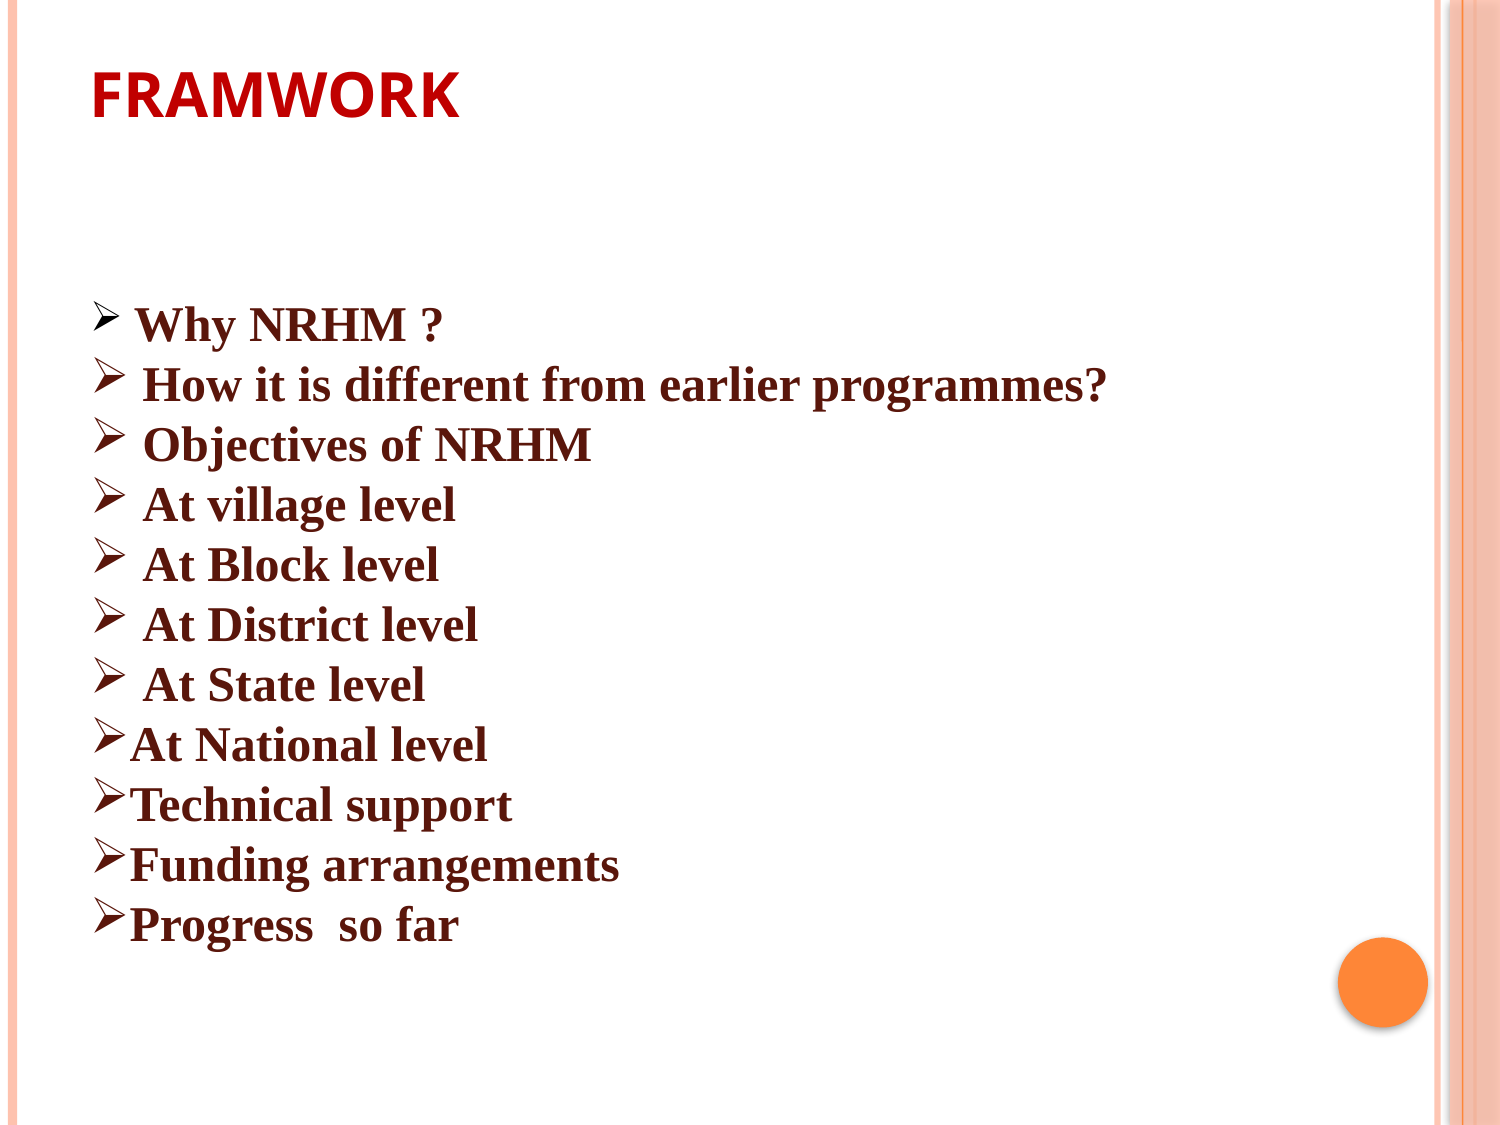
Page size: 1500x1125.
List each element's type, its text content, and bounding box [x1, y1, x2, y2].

list Why NRHM ? How it is different from earlier programmes? Objectives of NRHM At village level At Block level At District level At State level At National level Technical support Funding arrangements Progress so far [75, 284, 1263, 960]
title Framwork [75, 37, 1200, 138]
